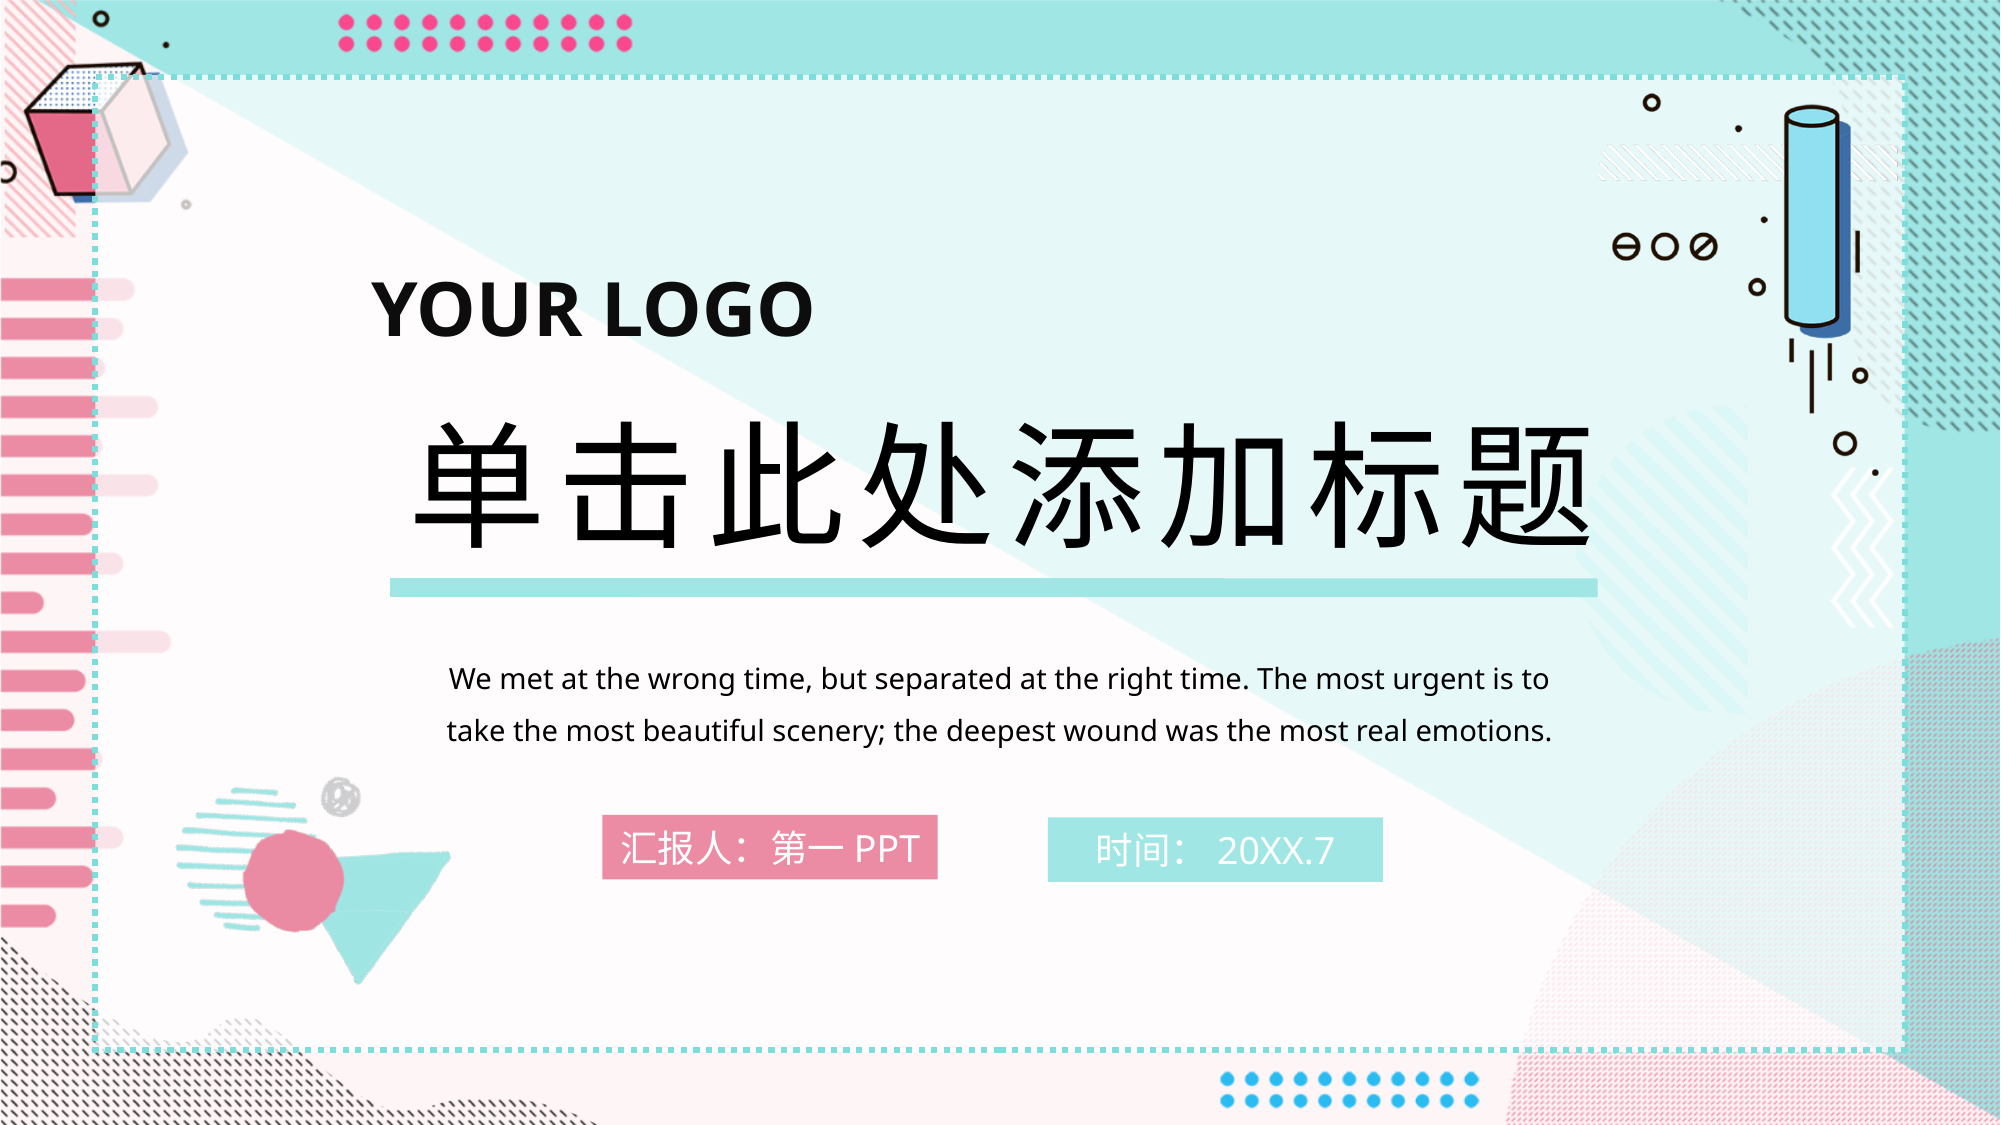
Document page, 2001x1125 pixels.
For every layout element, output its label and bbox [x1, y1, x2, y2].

picture [1597, 93, 1898, 476]
picture [203, 750, 437, 994]
text_box [95, 74, 1905, 1053]
text_box [0, 0, 2000, 1125]
